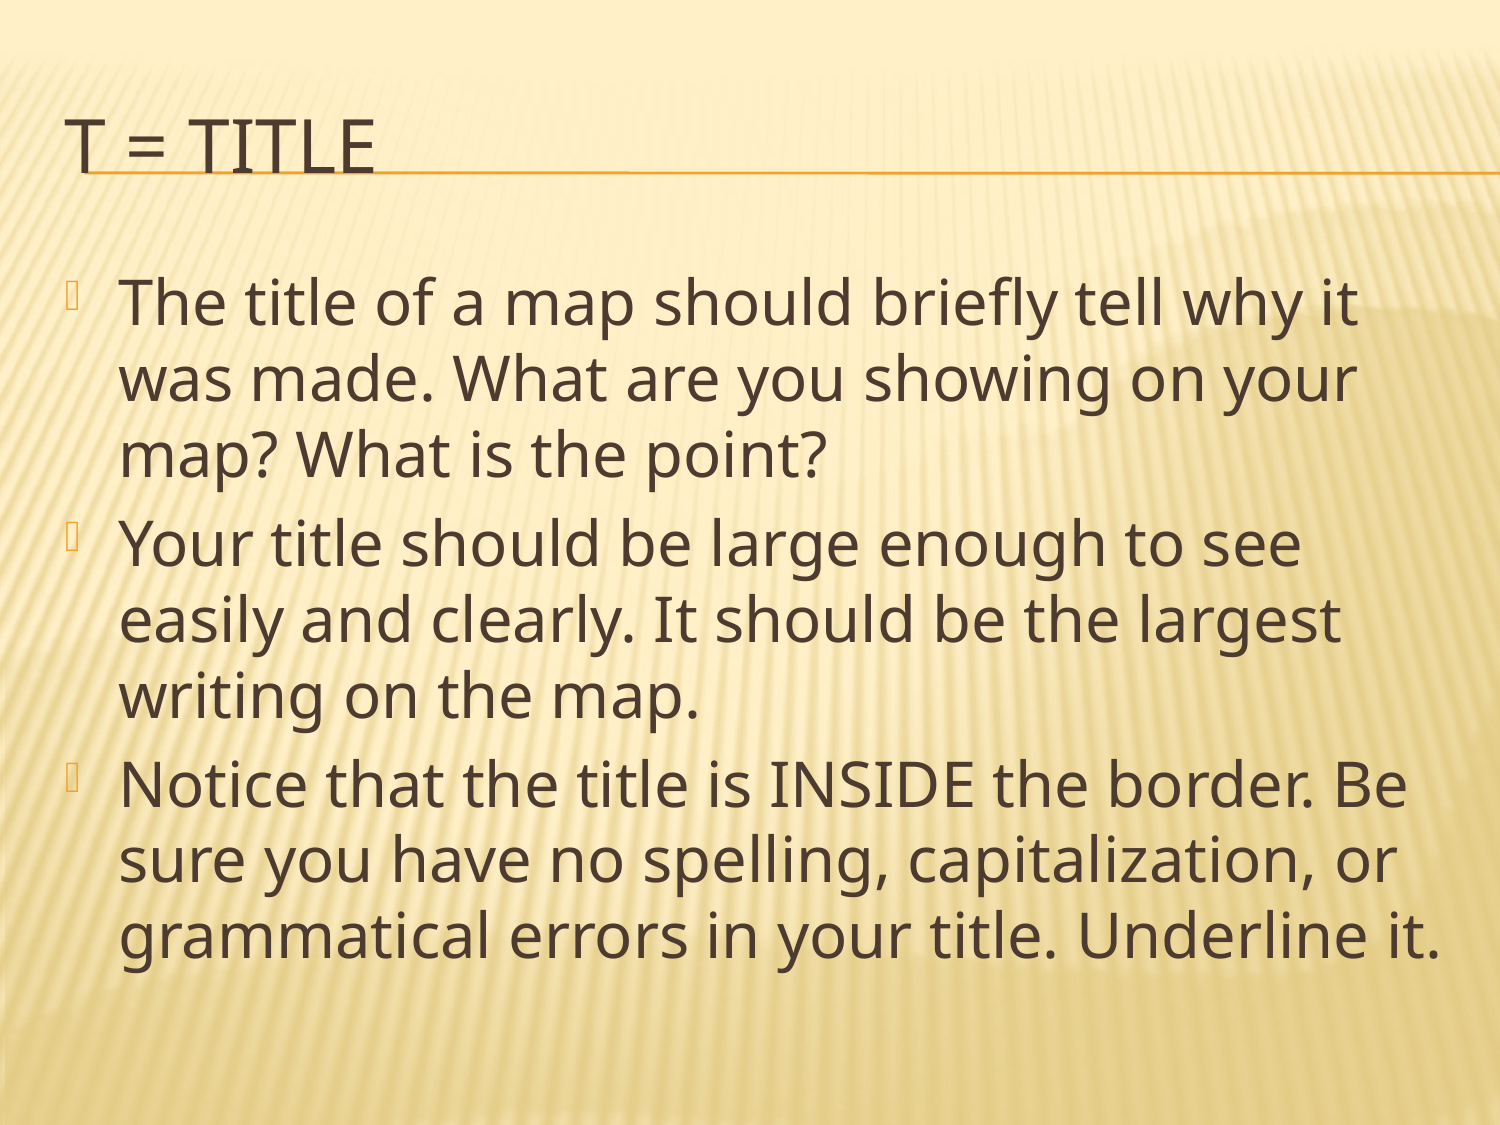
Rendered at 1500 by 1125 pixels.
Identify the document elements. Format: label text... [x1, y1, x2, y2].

title T = Title [50, 75, 1475, 213]
list The title of a map should briefly tell why it was made. What are you showing on your map? What is the point? Your title should be large enough to see easily and clearly. It should be the largest writing on the map. Notice that the title is INSIDE the border. Be sure you have no spelling, capitalization, or grammatical errors in your title. Underline it. [50, 254, 1475, 998]
